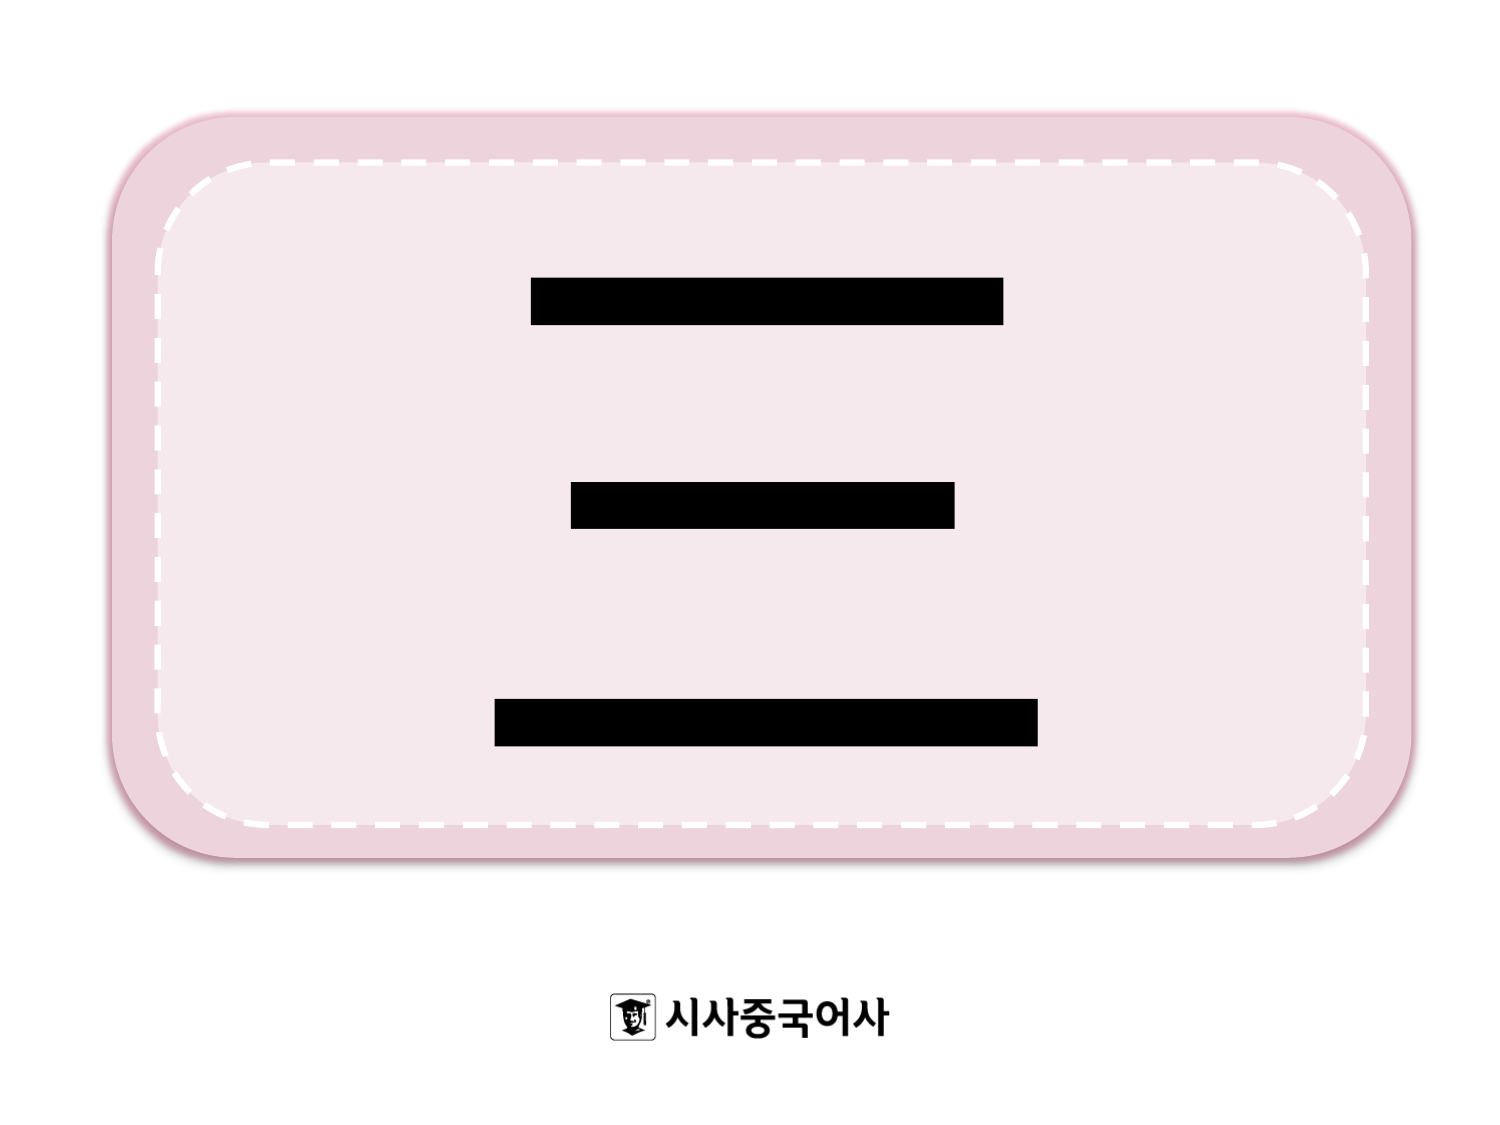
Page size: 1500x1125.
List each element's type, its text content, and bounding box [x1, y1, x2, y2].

picture [602, 987, 898, 1047]
text_box 三 [162, 160, 1371, 824]
